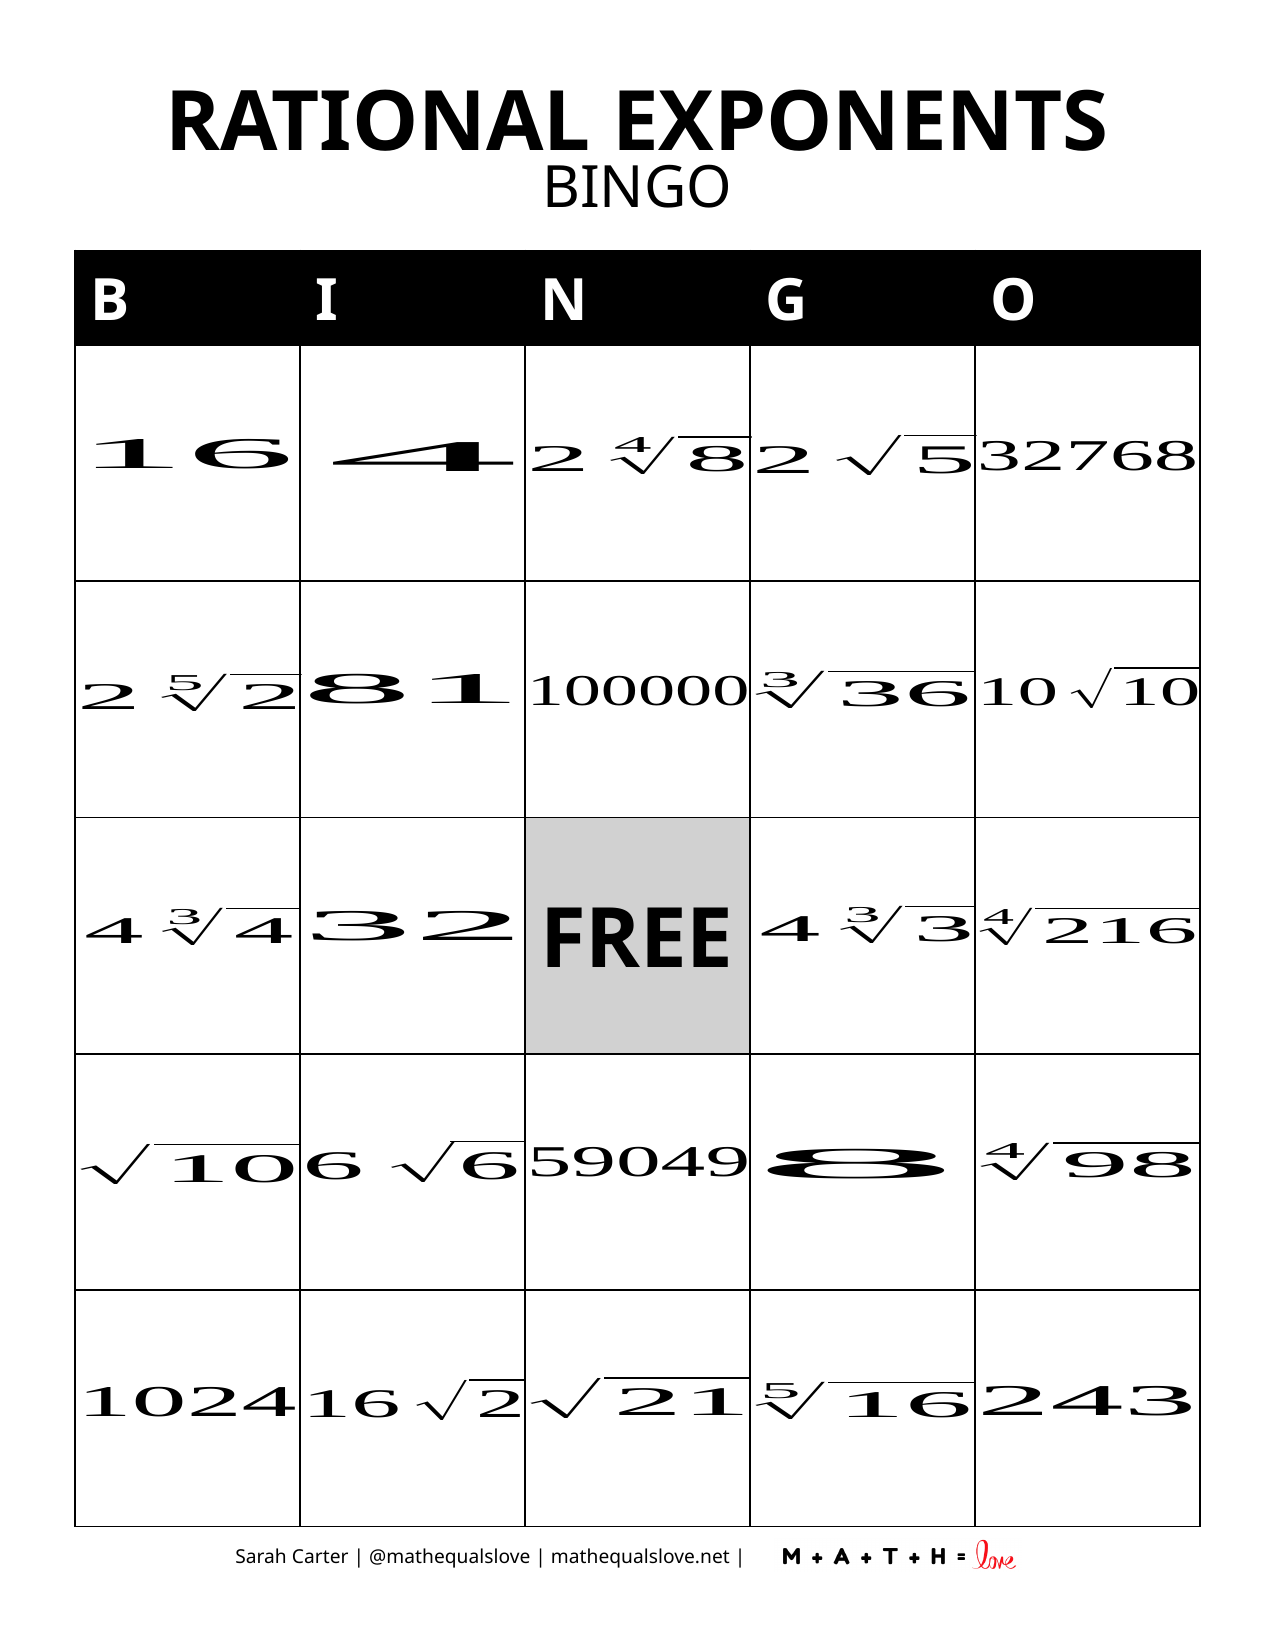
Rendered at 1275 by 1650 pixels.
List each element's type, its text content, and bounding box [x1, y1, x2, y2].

table_cell [976, 346, 1199, 580]
table_cell [526, 346, 749, 580]
table_cell [76, 346, 299, 580]
table_cell [526, 1055, 749, 1289]
table_cell [301, 818, 524, 1053]
table_cell [976, 818, 1199, 1053]
table_cell [76, 1291, 299, 1526]
table_header G [751, 251, 974, 344]
table_cell [301, 346, 524, 580]
table_cell [976, 582, 1199, 817]
table_cell [76, 582, 299, 817]
table_cell FREE [526, 818, 749, 1053]
table_cell [526, 1291, 749, 1526]
table_cell [301, 1291, 524, 1526]
text_box RATIONAL EXPONENTS [74, 59, 1200, 175]
table_cell [751, 346, 974, 580]
table_cell [976, 1291, 1199, 1526]
table_cell [301, 1055, 524, 1289]
table_cell [751, 1055, 974, 1289]
table_cell [976, 1055, 1199, 1289]
table_cell [76, 1055, 299, 1289]
table_cell [751, 1291, 974, 1526]
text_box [220, 1535, 1055, 1576]
table_cell [751, 582, 974, 817]
table_cell [76, 818, 299, 1053]
table_cell [751, 818, 974, 1053]
text_box BINGO [74, 175, 1200, 226]
table_header B [76, 251, 299, 344]
table_header N [526, 251, 749, 344]
table_header I [301, 251, 524, 344]
table_cell [301, 582, 524, 817]
table_header O [976, 251, 1199, 344]
table_cell [526, 582, 749, 817]
